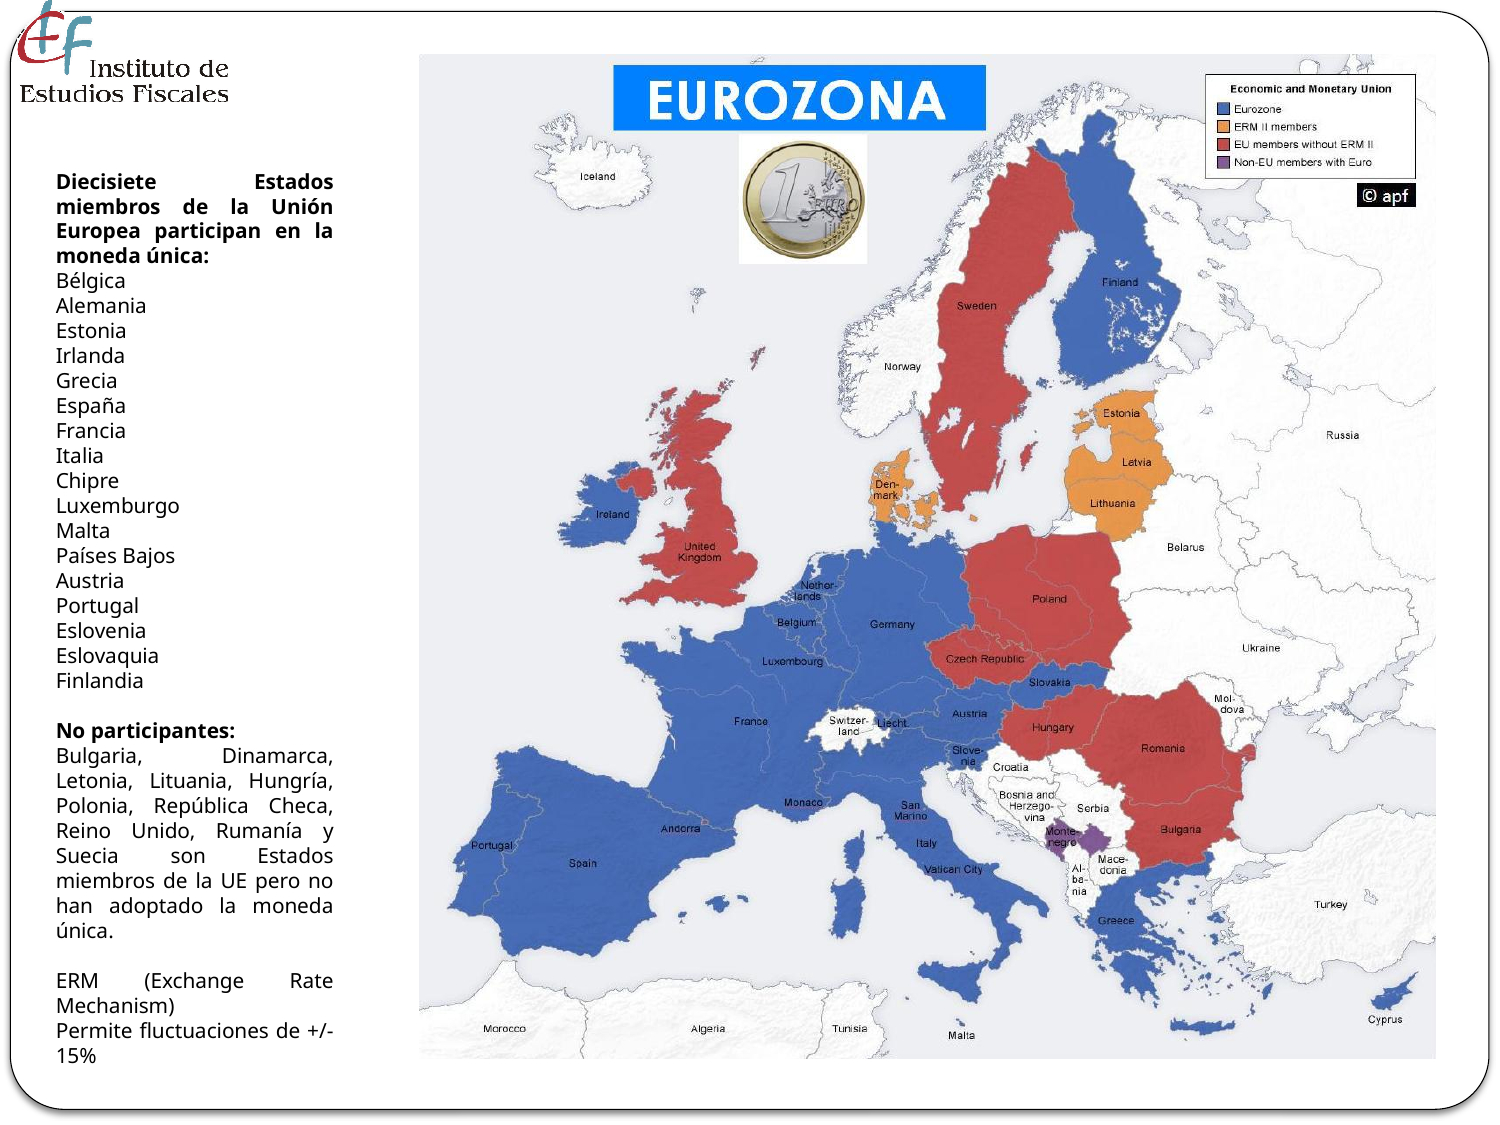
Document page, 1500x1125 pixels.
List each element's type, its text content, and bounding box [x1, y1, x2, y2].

picture [17, 0, 228, 102]
picture [418, 54, 1436, 1059]
text_box Diecisiete Estados miembros de la Unión Europea participan en la moneda única: Bélgica Alemania Estonia Irlanda Grecia España Francia Italia Chipre Luxemburgo Malta Países Bajos Austria Portugal Eslovenia Eslovaquia Finlandia No participantes: Bulgaria, Dinamarca, Letonia, Lituania, Hungría, Polonia, República Checa, Reino Unido, Rumanía y Suecia son Estados miembros de la UE pero no han adoptado la moneda única. ERM (Exchange Rate Mechanism) Permite fluctuaciones de +/- 15% [41, 160, 349, 1095]
